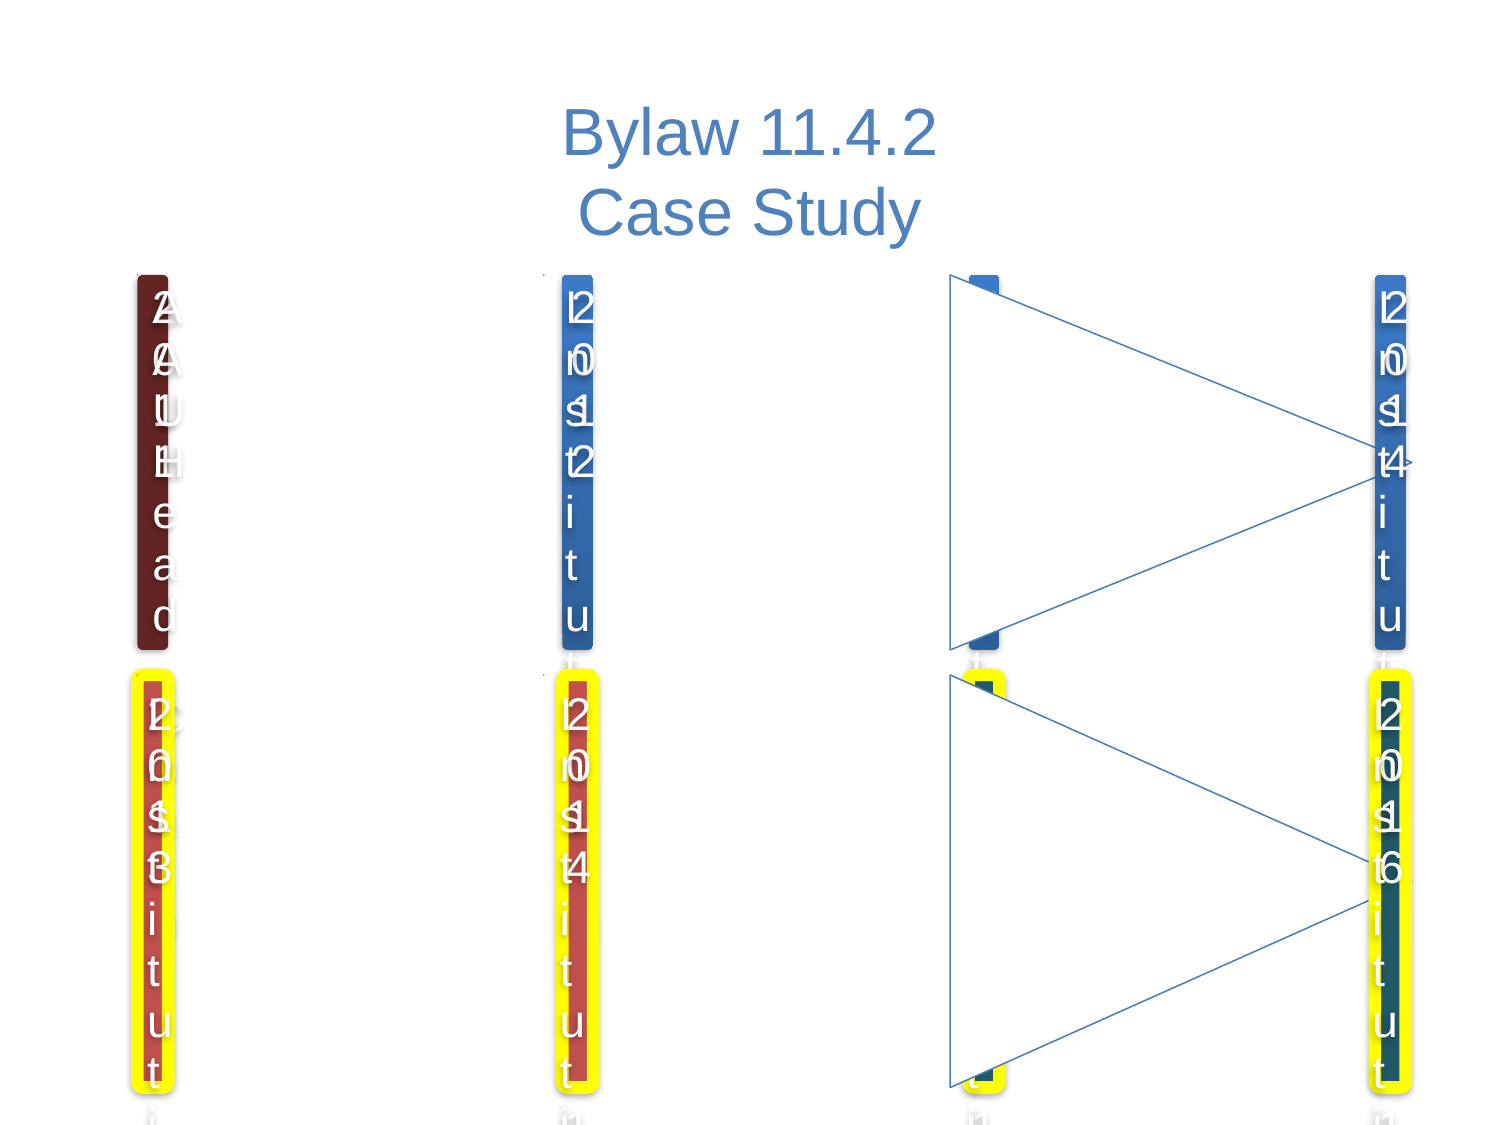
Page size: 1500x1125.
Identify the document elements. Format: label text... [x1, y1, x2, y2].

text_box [137, 674, 1376, 1088]
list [137, 274, 1376, 651]
title Bylaw 11.4.2 Case Study [75, 75, 1425, 263]
